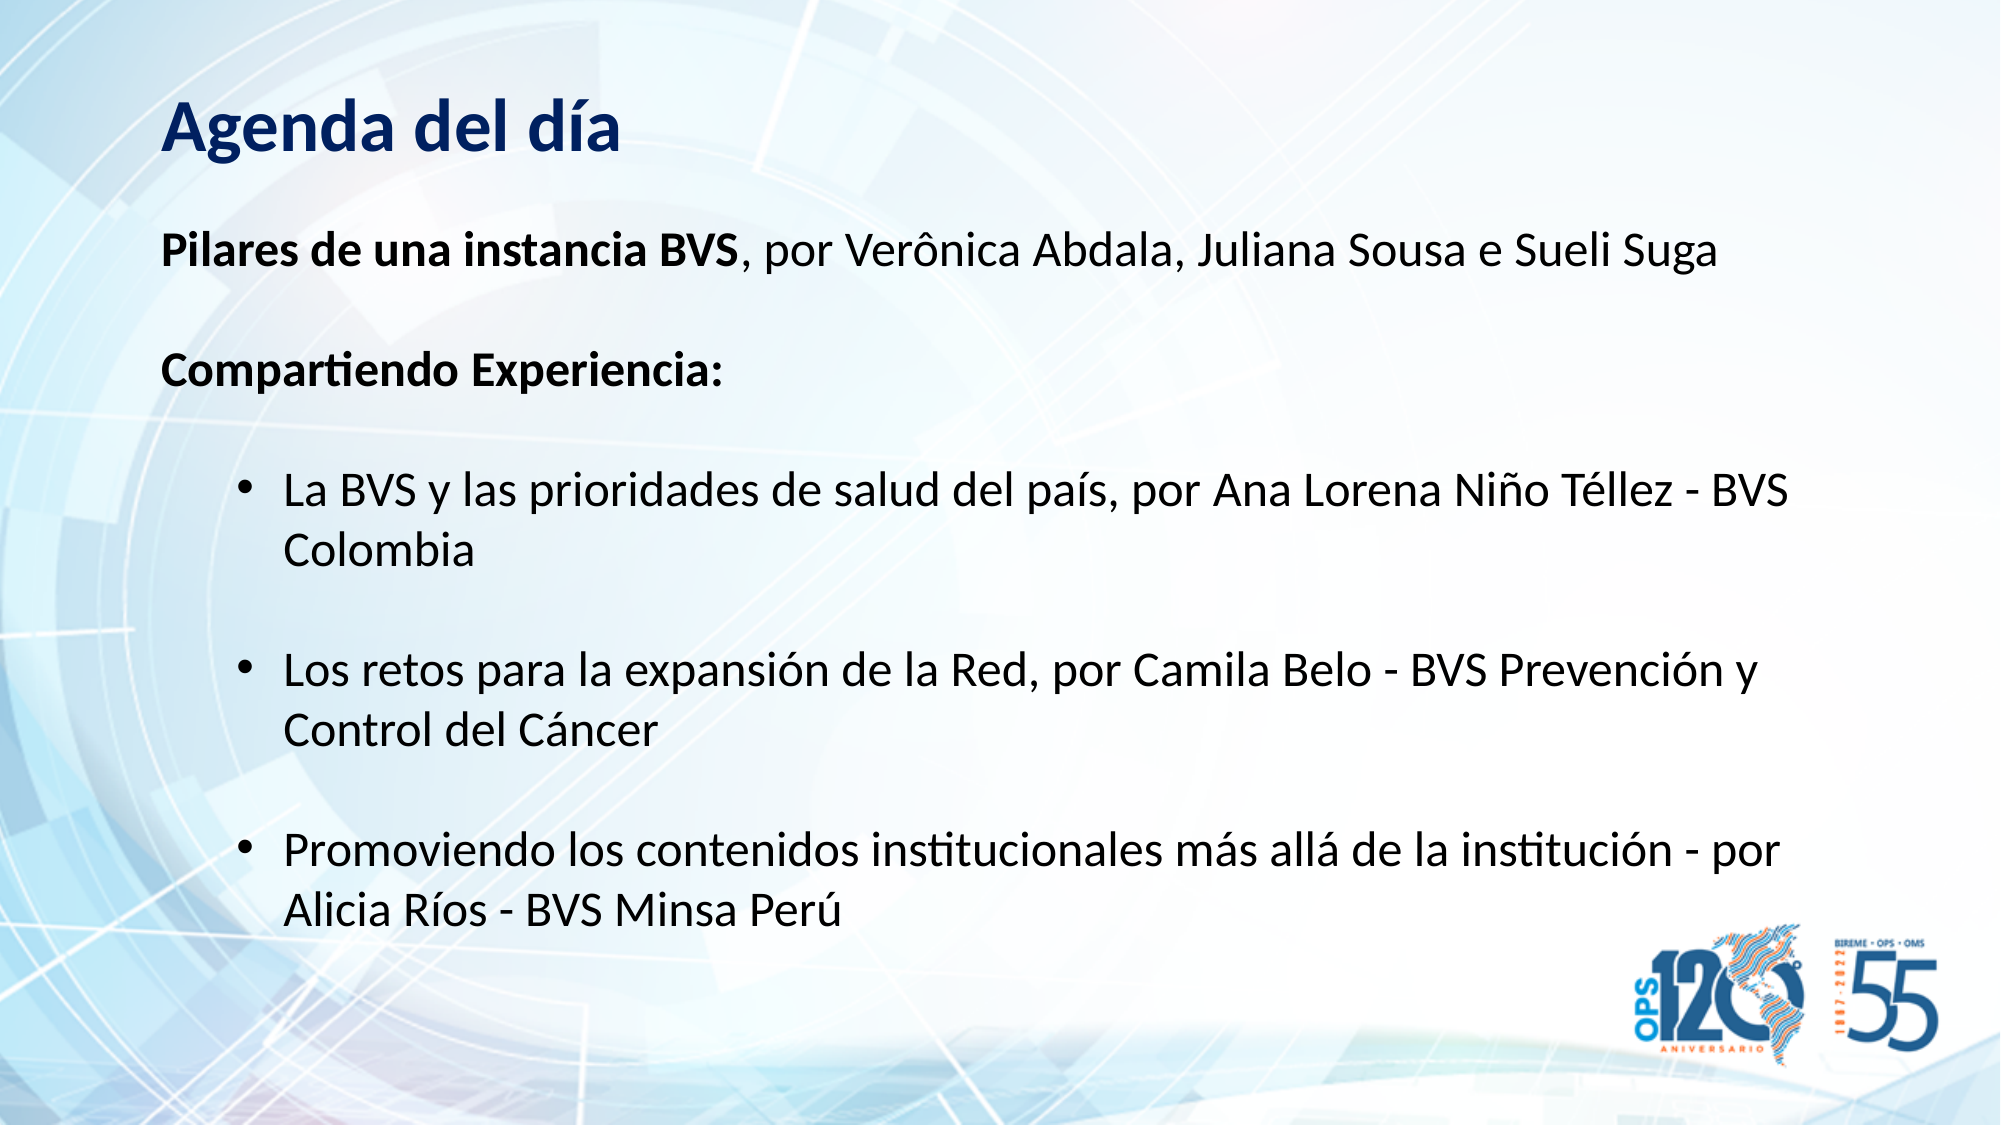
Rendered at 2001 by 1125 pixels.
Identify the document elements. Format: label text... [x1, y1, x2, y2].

text_box Agenda del día Pilares de una instancia BVS, por Verônica Abdala, Juliana Sousa e Sueli Suga Compartiendo Experiencia: La BVS y las prioridades de salud del país, por Ana Lorena Niño Téllez - BVS Colombia Los retos para la expansión de la Red, por Camila Belo - BVS Prevención y Control del Cáncer Promoviendo los contenidos institucionales más allá de la institución - por Alicia Ríos - BVS Minsa Perú [146, 68, 1854, 944]
picture [0, 0, 2001, 1125]
